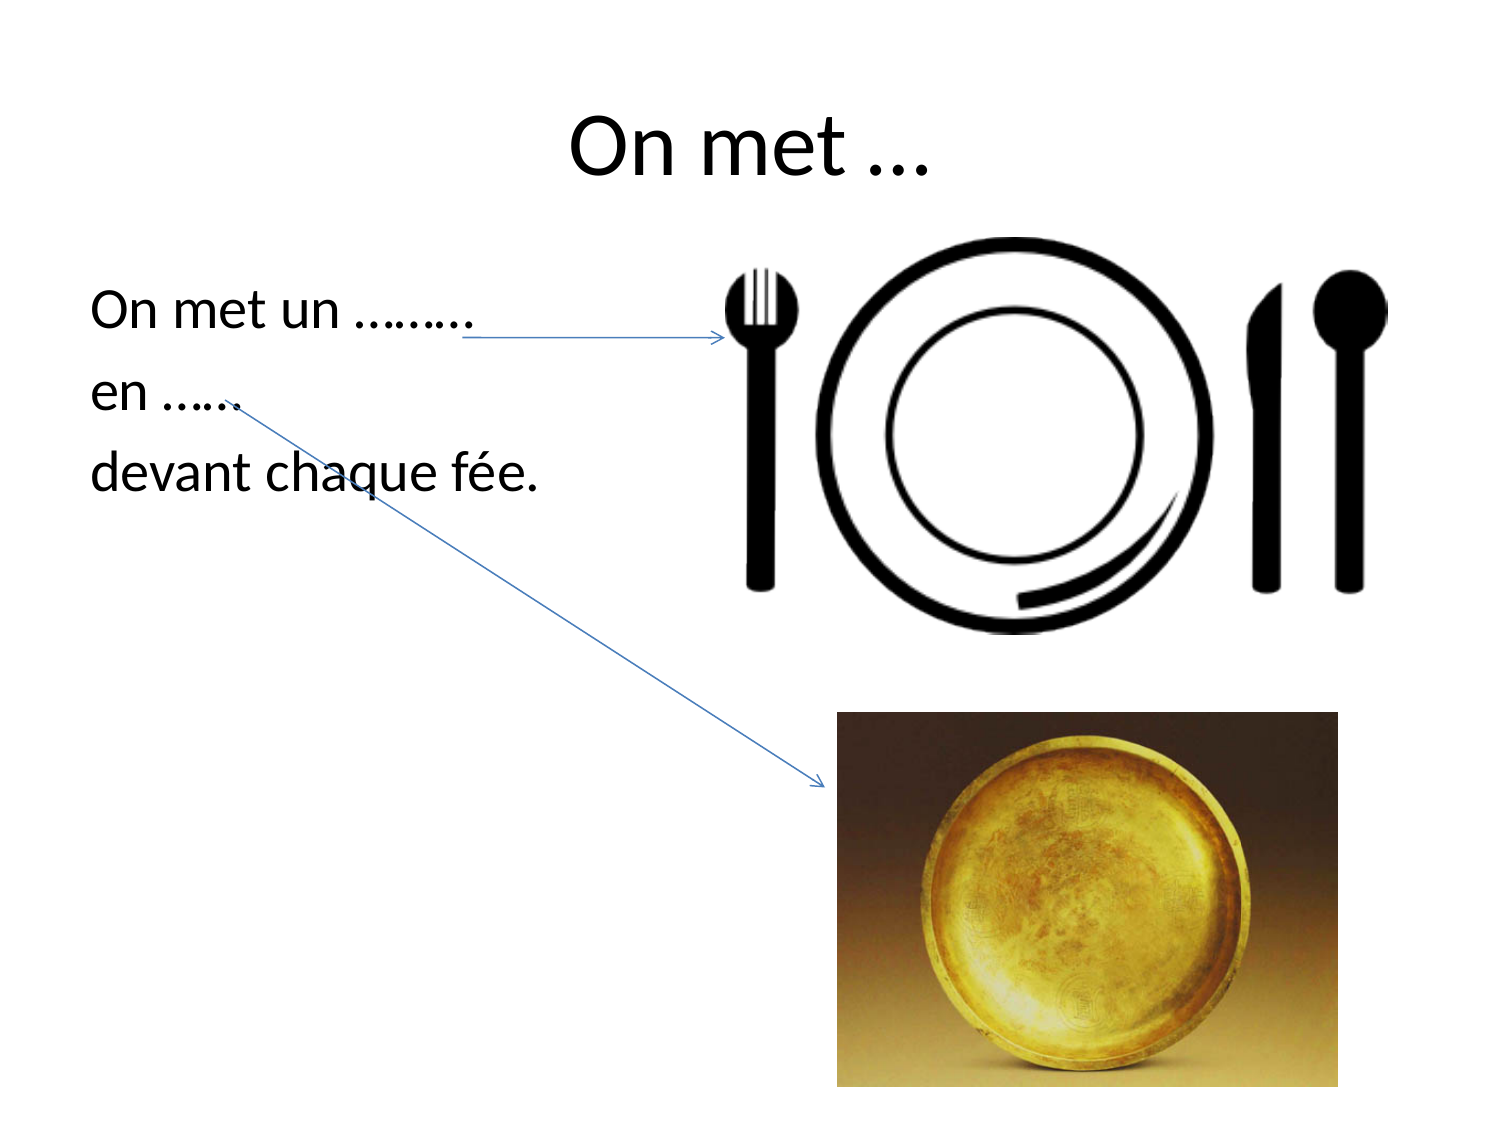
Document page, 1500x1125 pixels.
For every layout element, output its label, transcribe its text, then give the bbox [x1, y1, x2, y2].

title On met … [75, 45, 1425, 233]
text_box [224, 399, 826, 788]
list On met un ……… en …… devant chaque fée. [75, 262, 738, 1005]
picture [837, 712, 1338, 1087]
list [724, 237, 1388, 636]
